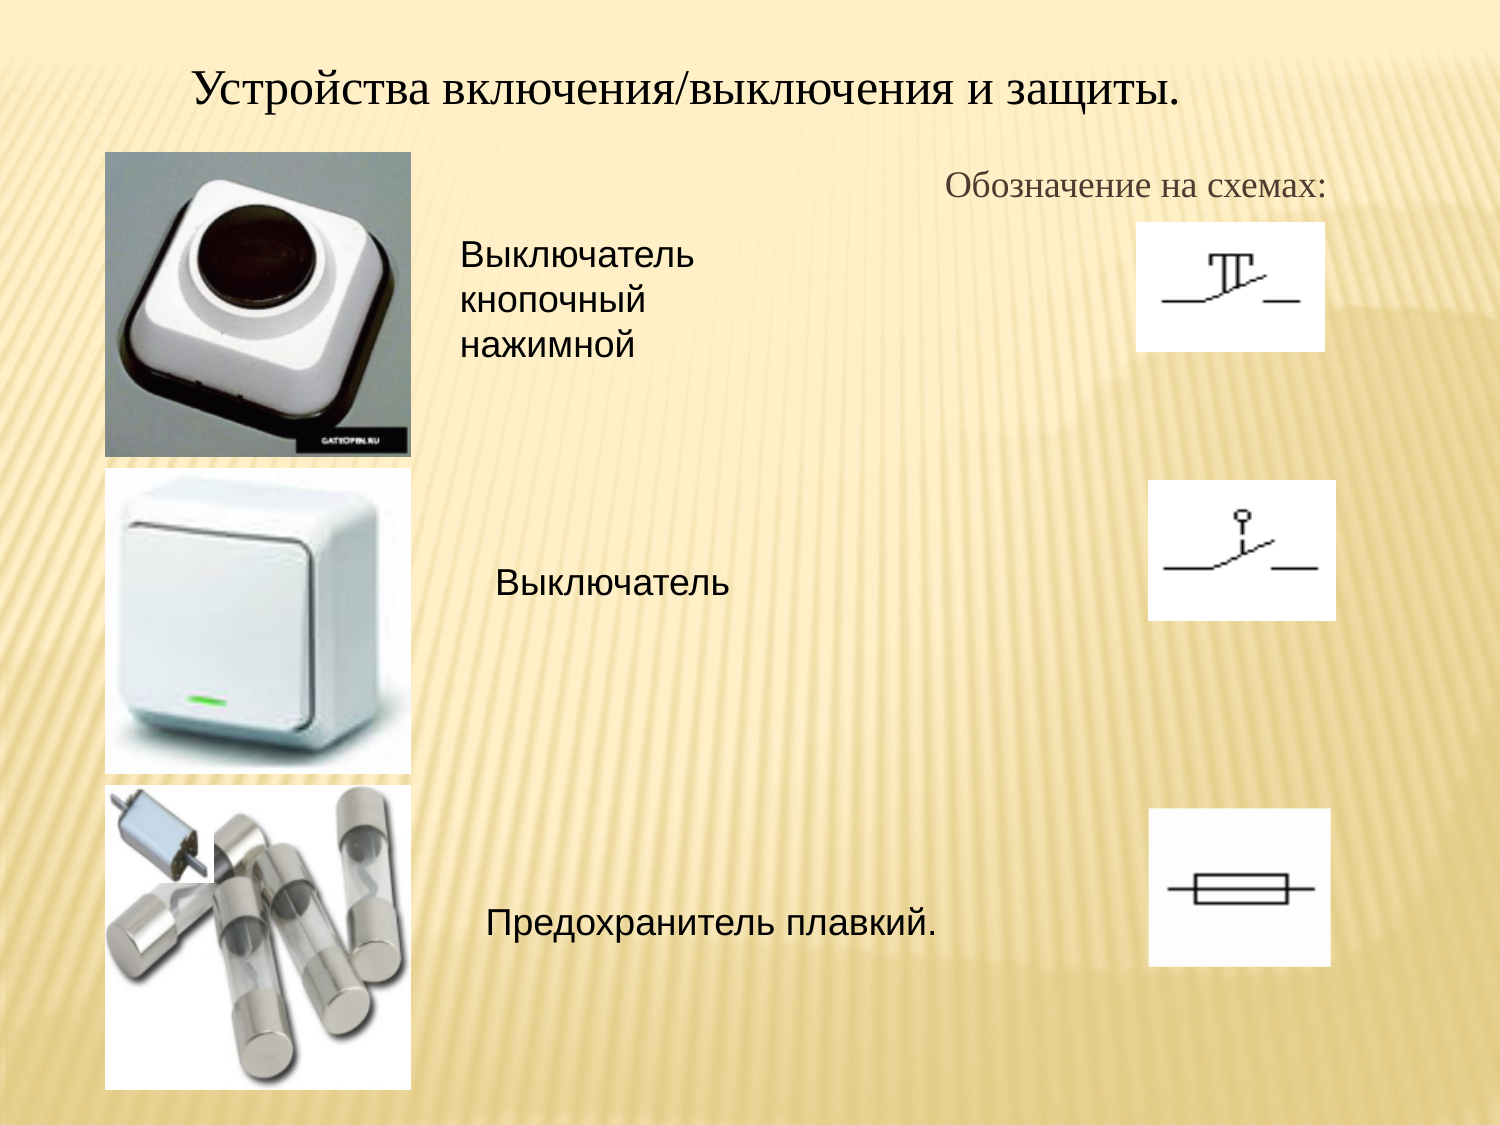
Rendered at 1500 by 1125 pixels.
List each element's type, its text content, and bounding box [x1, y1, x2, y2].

picture [105, 152, 411, 458]
text_box Устройства включения/выключения и защиты. [175, 46, 1313, 122]
picture [1148, 480, 1337, 622]
picture [105, 468, 411, 774]
text_box Выключатель [480, 550, 891, 611]
picture [1320, 810, 1330, 966]
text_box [105, 789, 411, 1091]
text_box Выключатель кнопочный нажимной [445, 222, 832, 373]
text_box Обозначение на схемах: [930, 152, 1456, 213]
picture [1159, 796, 1319, 979]
text_box Предохранитель плавкий. [470, 890, 954, 951]
picture [1150, 810, 1158, 966]
picture [1136, 222, 1325, 352]
